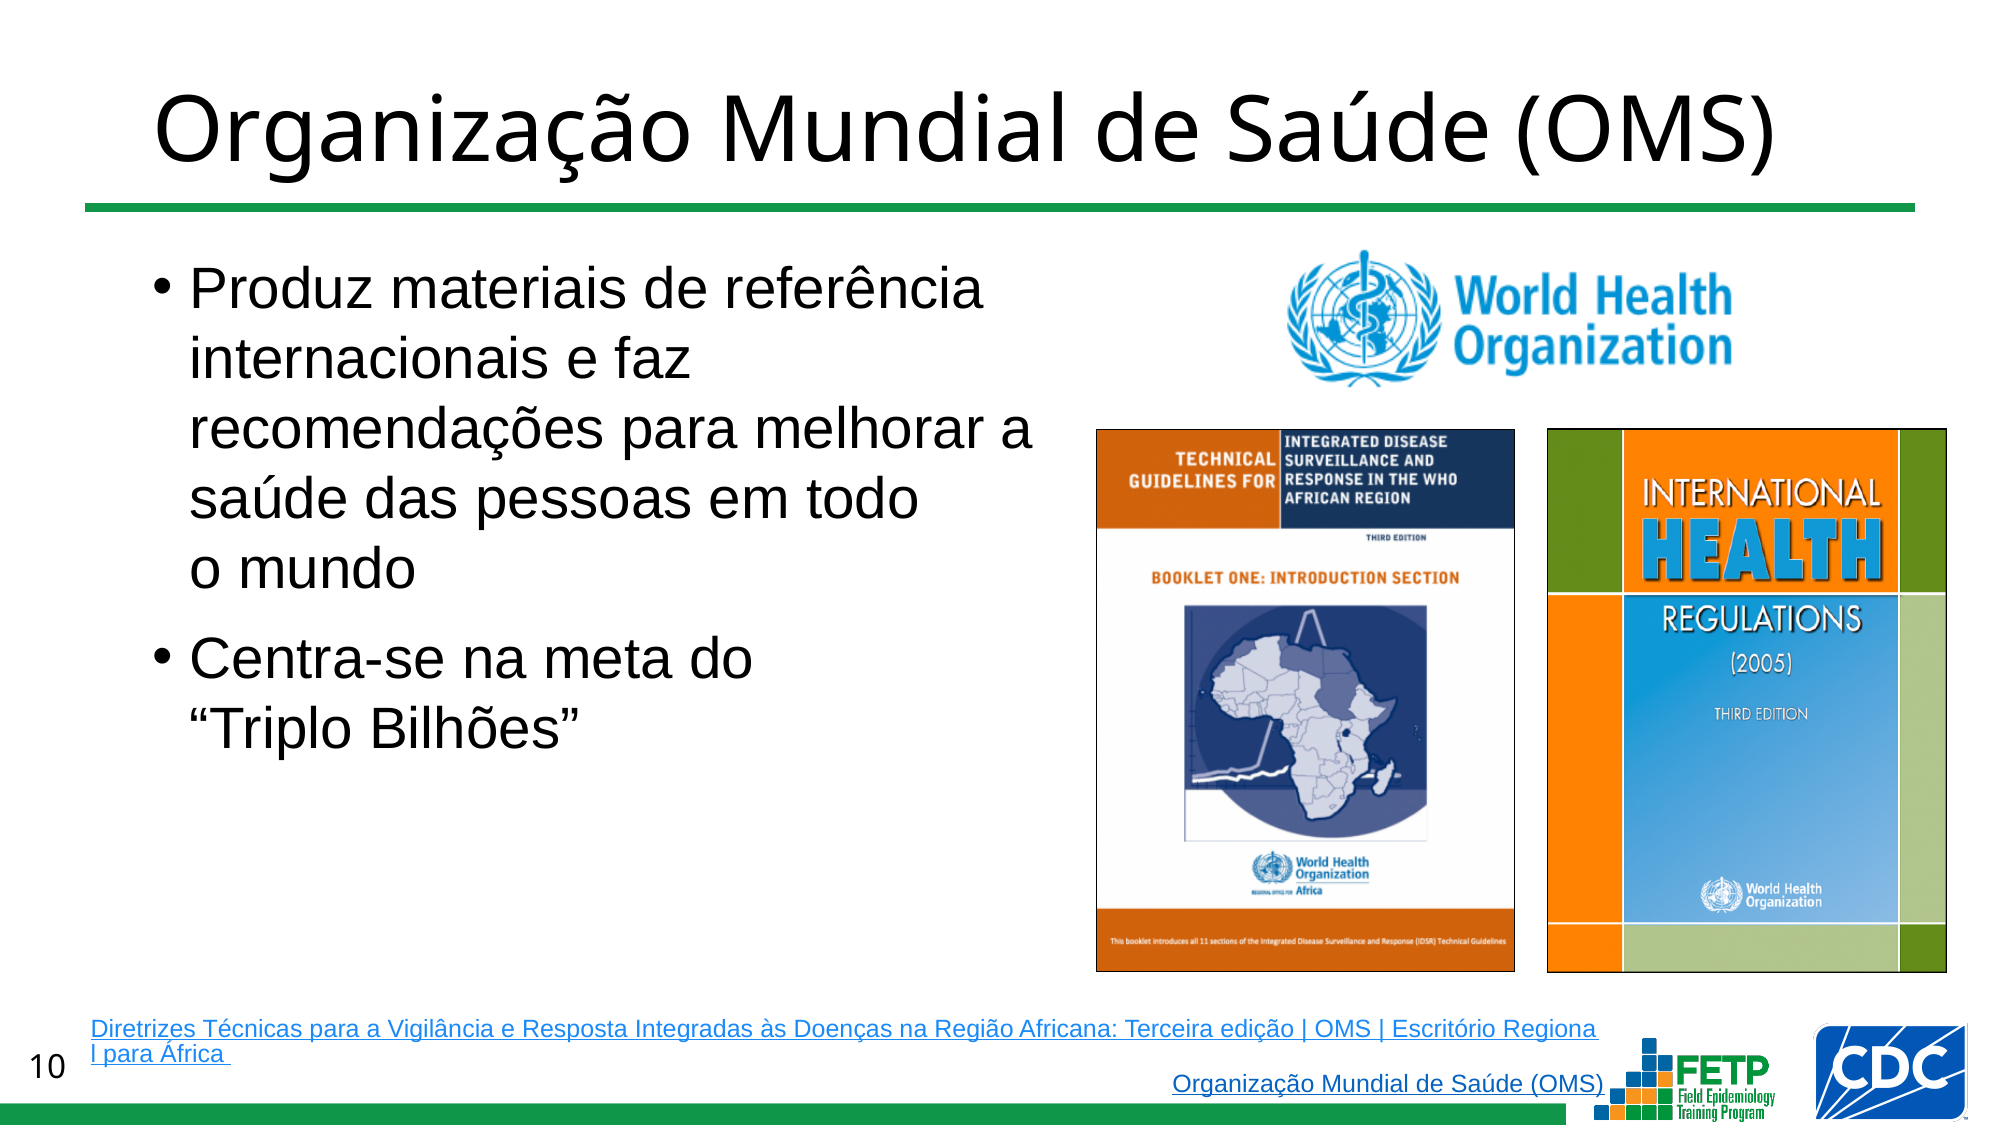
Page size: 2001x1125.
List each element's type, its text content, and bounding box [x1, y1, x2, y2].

picture [1548, 429, 1946, 972]
list Produz materiais de referência internacionais e faz recomendações para melhorar a saúde das pessoas em todo o mundo Centra-se na meta do “Triplo Bilhões” [137, 242, 1078, 1004]
list Diretrizes Técnicas para a Vigilância e Resposta Integradas às Doenças na Região Africana: Terceira edição | OMS | Escritório Regional para África Organização Mundial de Saúde (OMS) [75, 1005, 1620, 1102]
title Organização Mundial de Saúde (OMS) [137, 75, 1863, 207]
picture [1249, 222, 1783, 425]
picture [1096, 429, 1515, 972]
picture [1813, 1023, 1968, 1122]
picture [1594, 1038, 1775, 1122]
